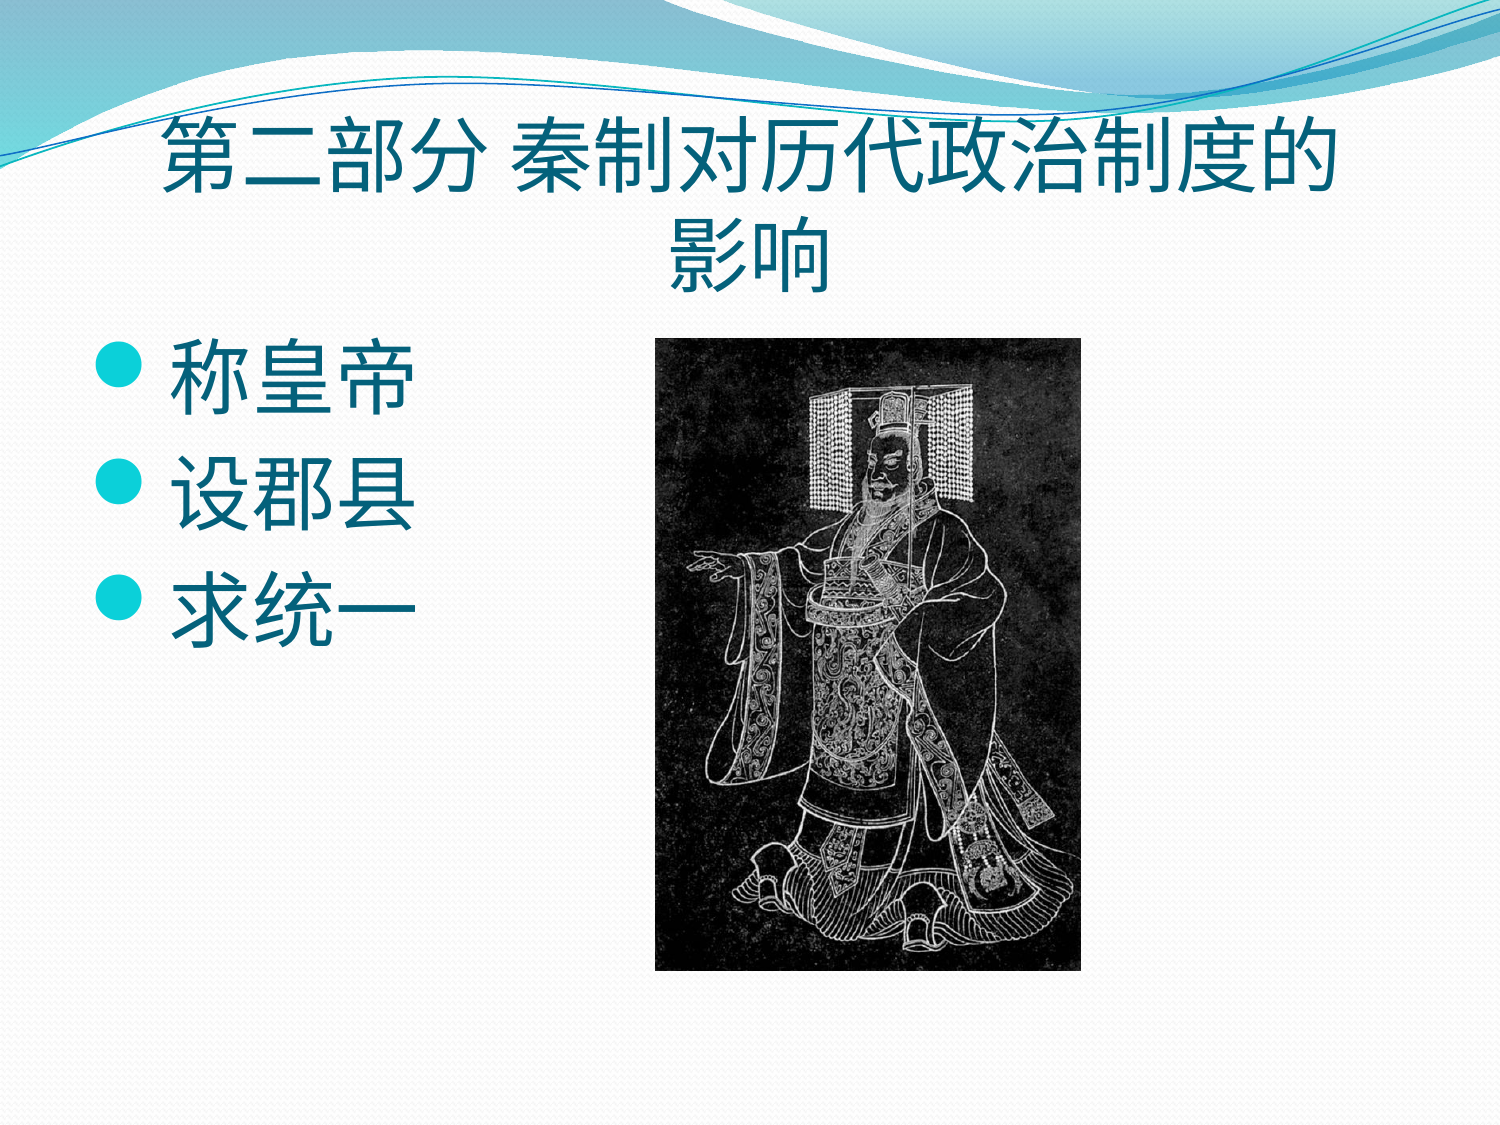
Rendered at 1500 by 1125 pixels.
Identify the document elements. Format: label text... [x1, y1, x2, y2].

title 第二部分 秦制对历代政治制度的 影响 [75, 115, 1425, 303]
picture [655, 337, 1081, 972]
list 称皇帝 设郡县 求统一 [75, 317, 1425, 1038]
